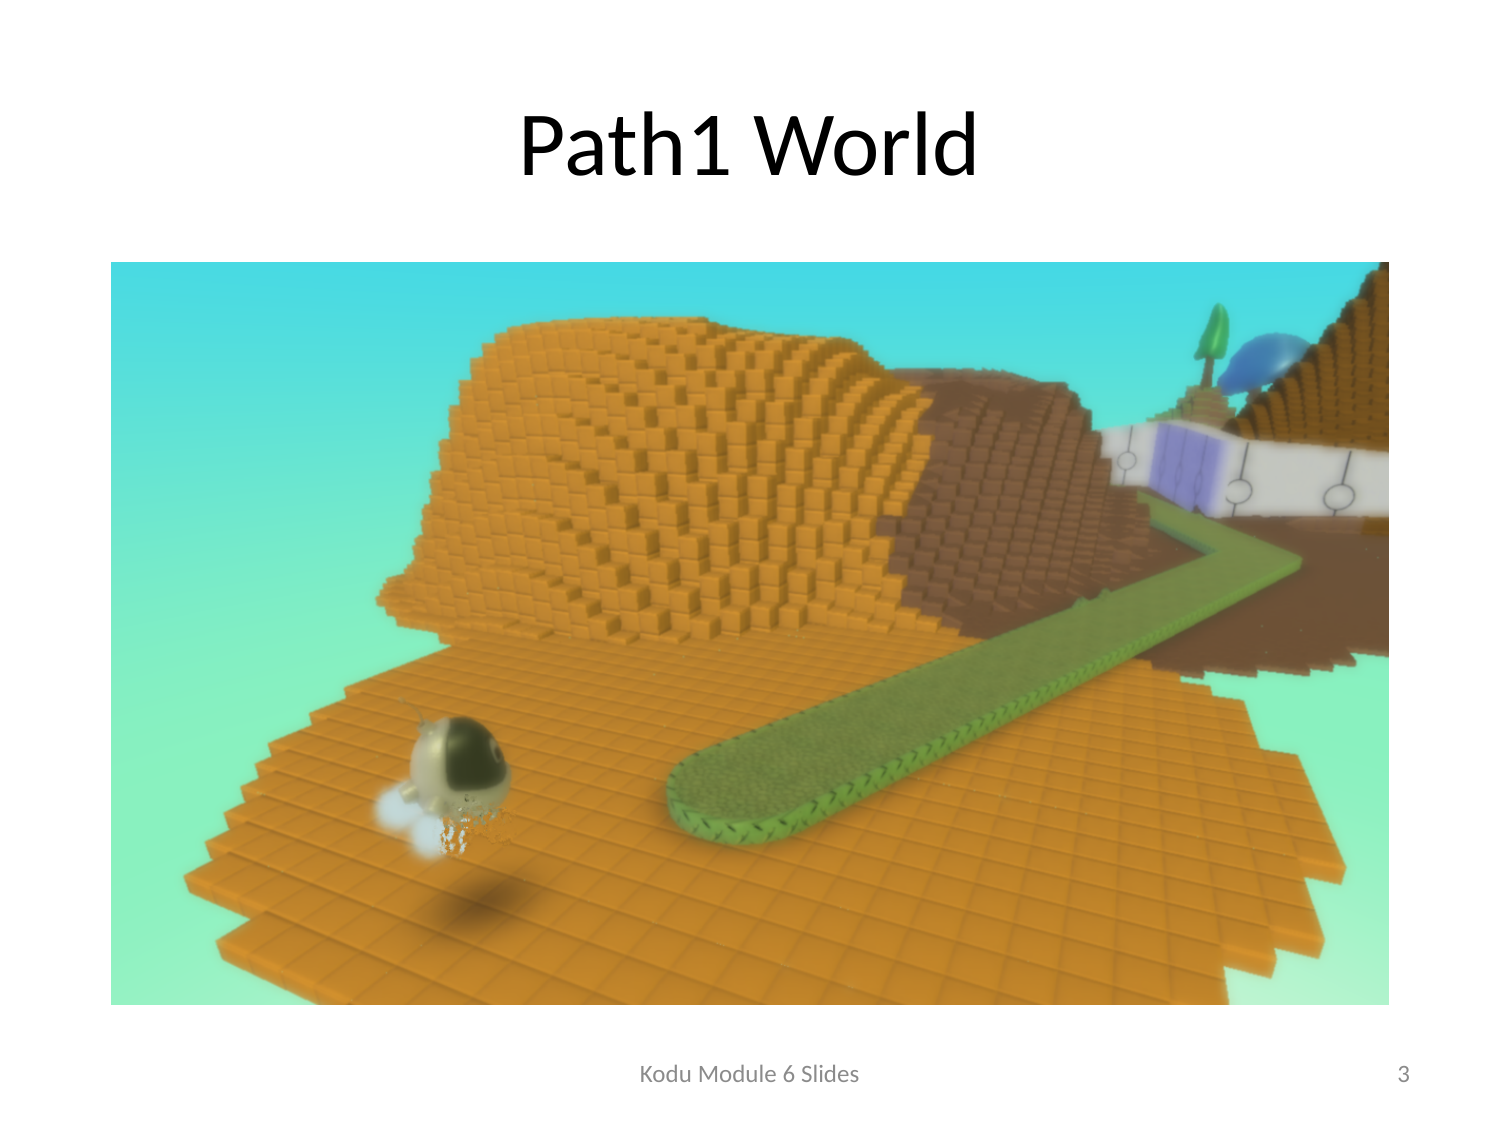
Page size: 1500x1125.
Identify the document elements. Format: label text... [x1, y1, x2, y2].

title Path1 World [75, 45, 1425, 233]
slide_number 3 [1074, 1042, 1425, 1103]
footer Kodu Module 6 Slides [512, 1042, 988, 1103]
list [110, 262, 1389, 1006]
